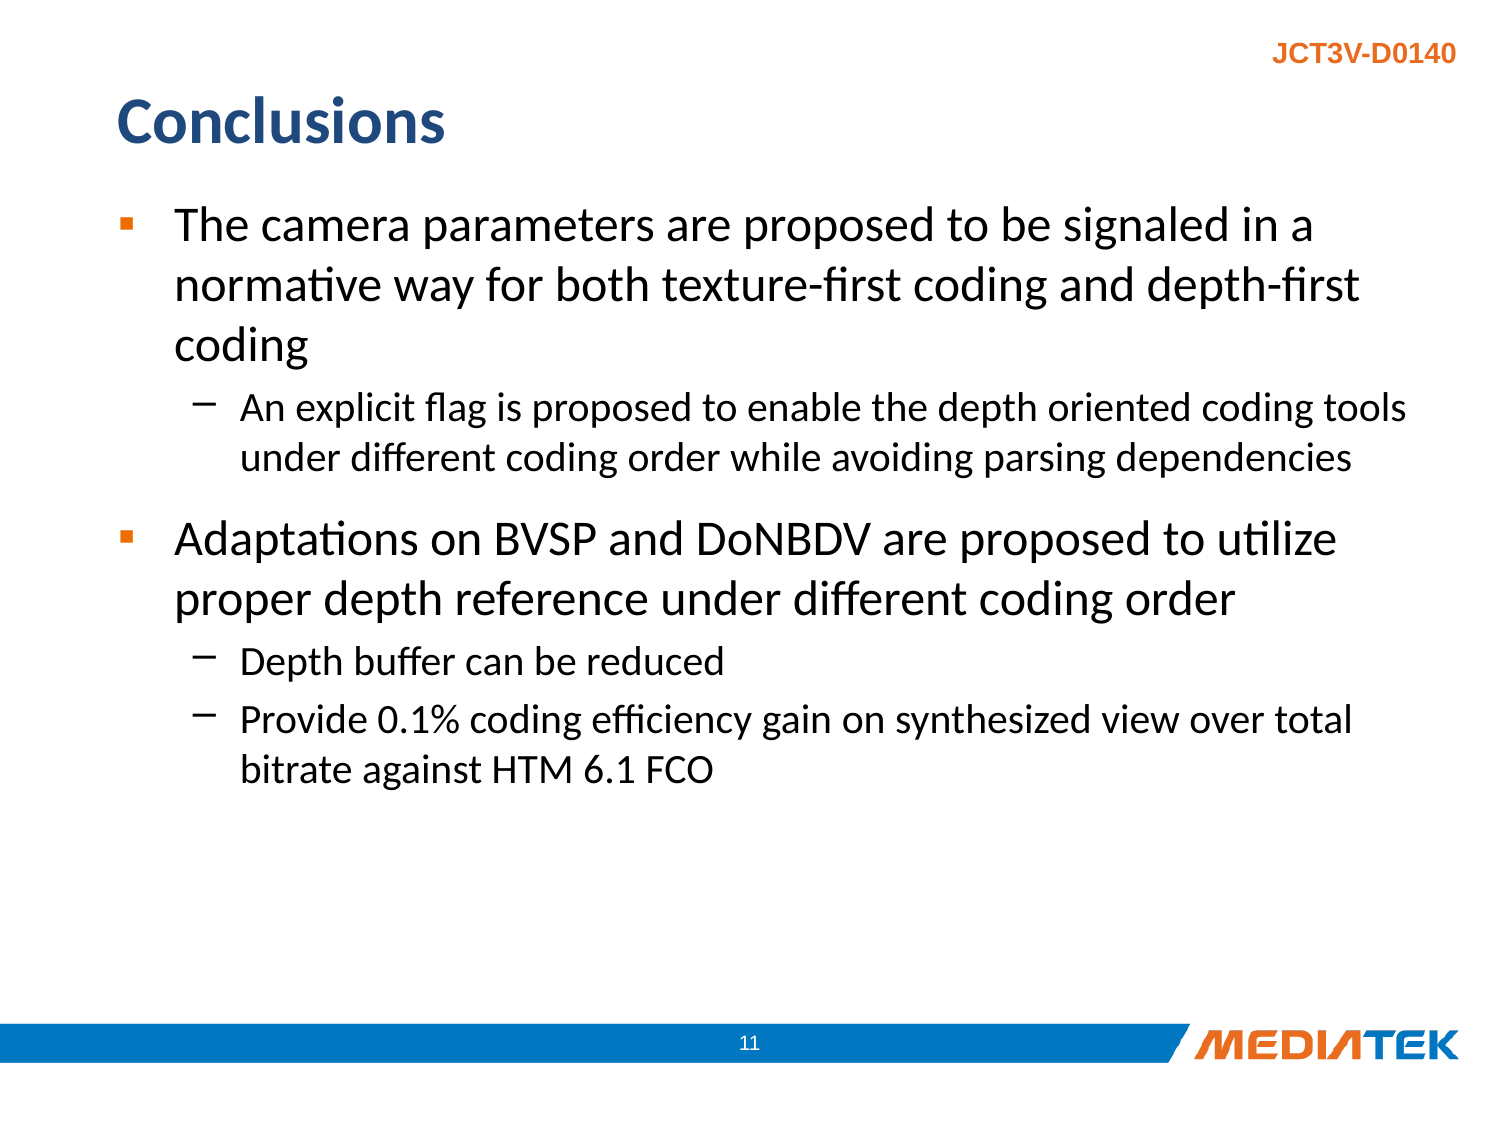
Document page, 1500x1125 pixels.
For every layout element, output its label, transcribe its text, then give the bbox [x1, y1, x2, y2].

slide_number 10 [711, 1022, 789, 1090]
title Conclusions [101, 62, 1425, 172]
list The camera parameters are proposed to be signaled in a normative way for both texture-first coding and depth-first coding An explicit flag is proposed to enable the depth oriented coding tools under different coding order while avoiding parsing dependencies Adaptations on BVSP and DoNBDV are proposed to utilize proper depth reference under different coding order Depth buffer can be reduced Provide 0.1% coding efficiency gain on synthesized view over total bitrate against HTM 6.1 FCO [102, 184, 1425, 998]
picture [789, 1023, 1459, 1063]
picture [0, 1023, 711, 1063]
